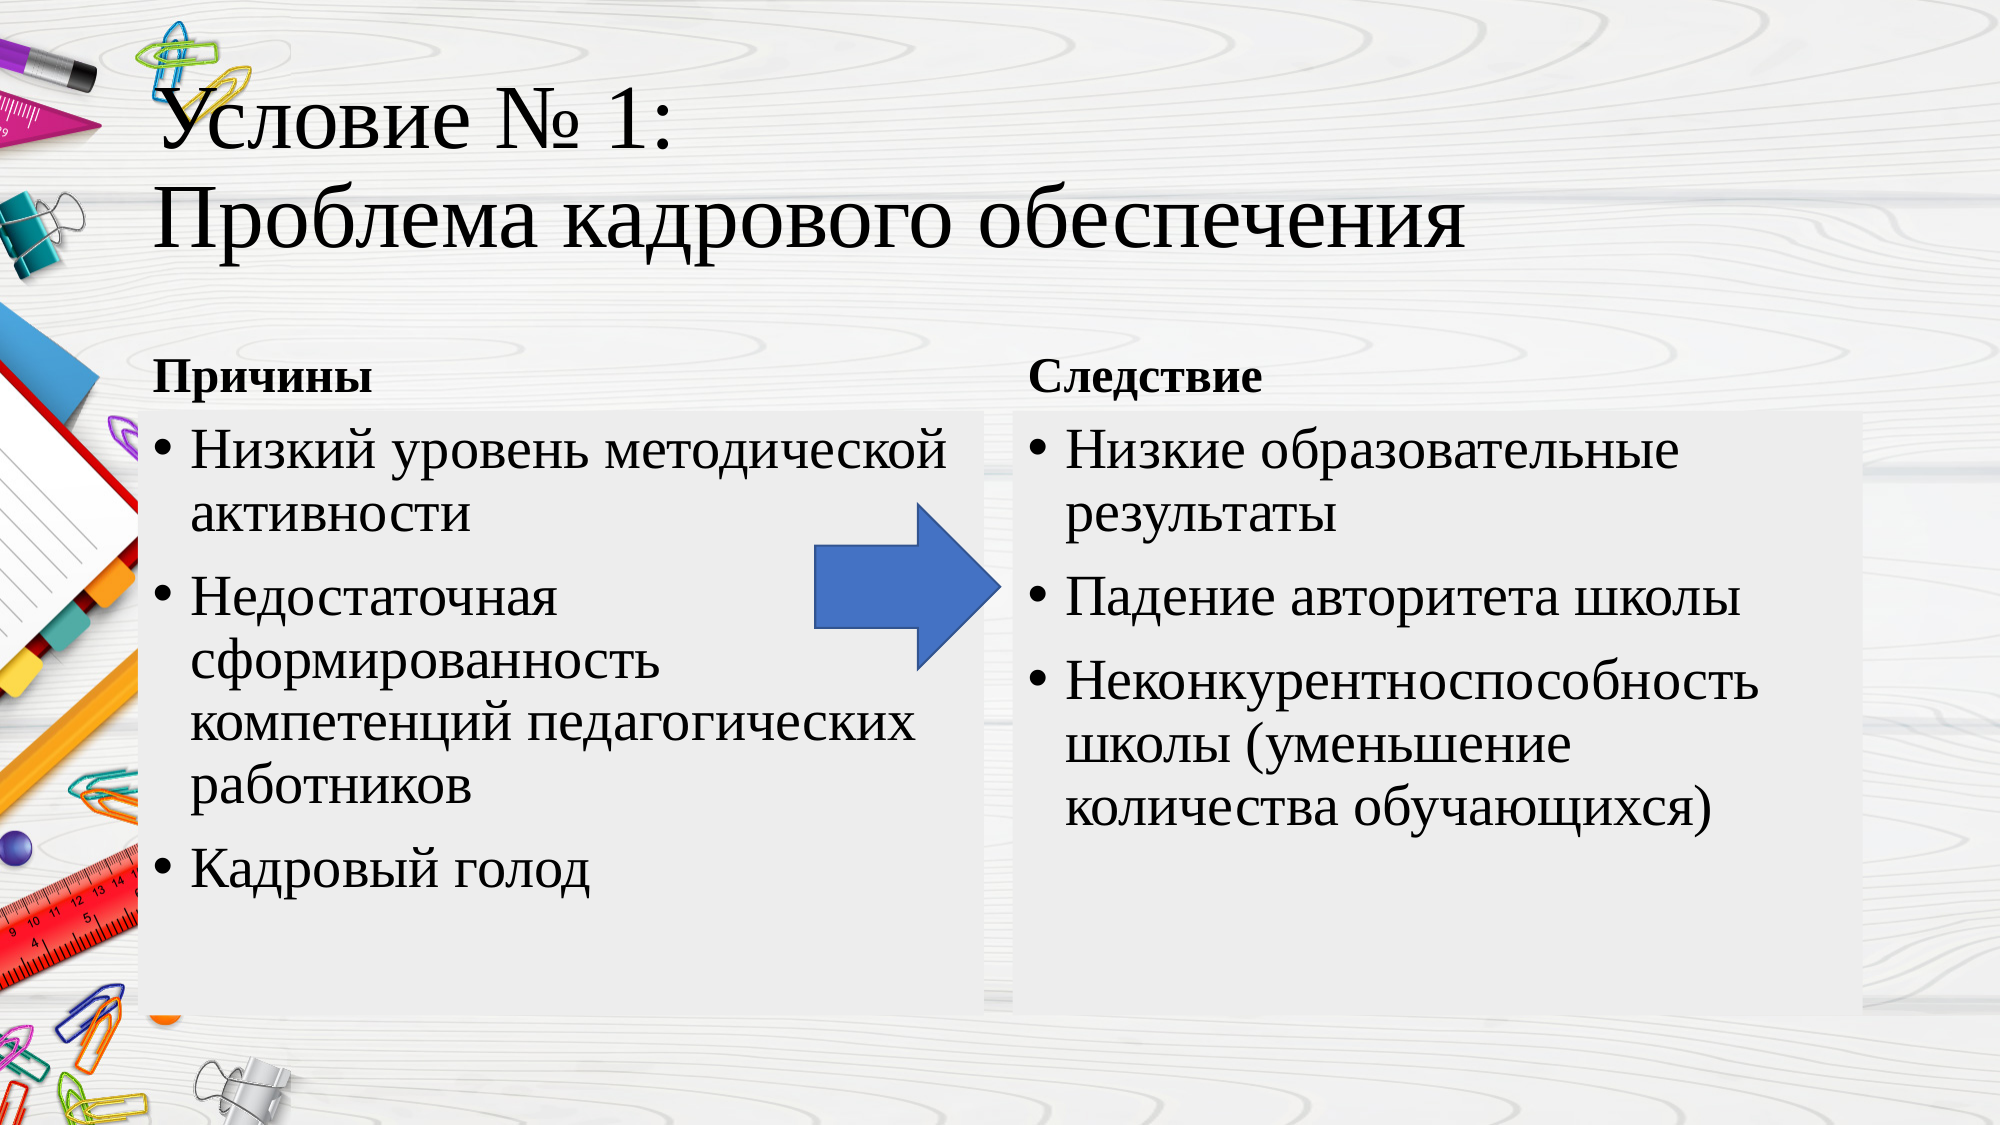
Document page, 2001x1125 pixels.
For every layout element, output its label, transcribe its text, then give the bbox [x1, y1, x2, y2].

list Низкие образовательные результаты Падение авторитета школы Неконкурентноспособность школы (уменьшение количества обучающихся) [1012, 410, 1863, 1016]
title Условие № 1: Проблема кадрового обеспечения [137, 59, 1863, 278]
text_box [814, 501, 1002, 672]
list Низкий уровень методической активности Недостаточная сформированность компетенций педагогических работников Кадровый голод [137, 410, 984, 1016]
picture [0, 0, 2000, 1125]
list Следствие [1012, 275, 1863, 410]
list Причины [137, 275, 984, 410]
